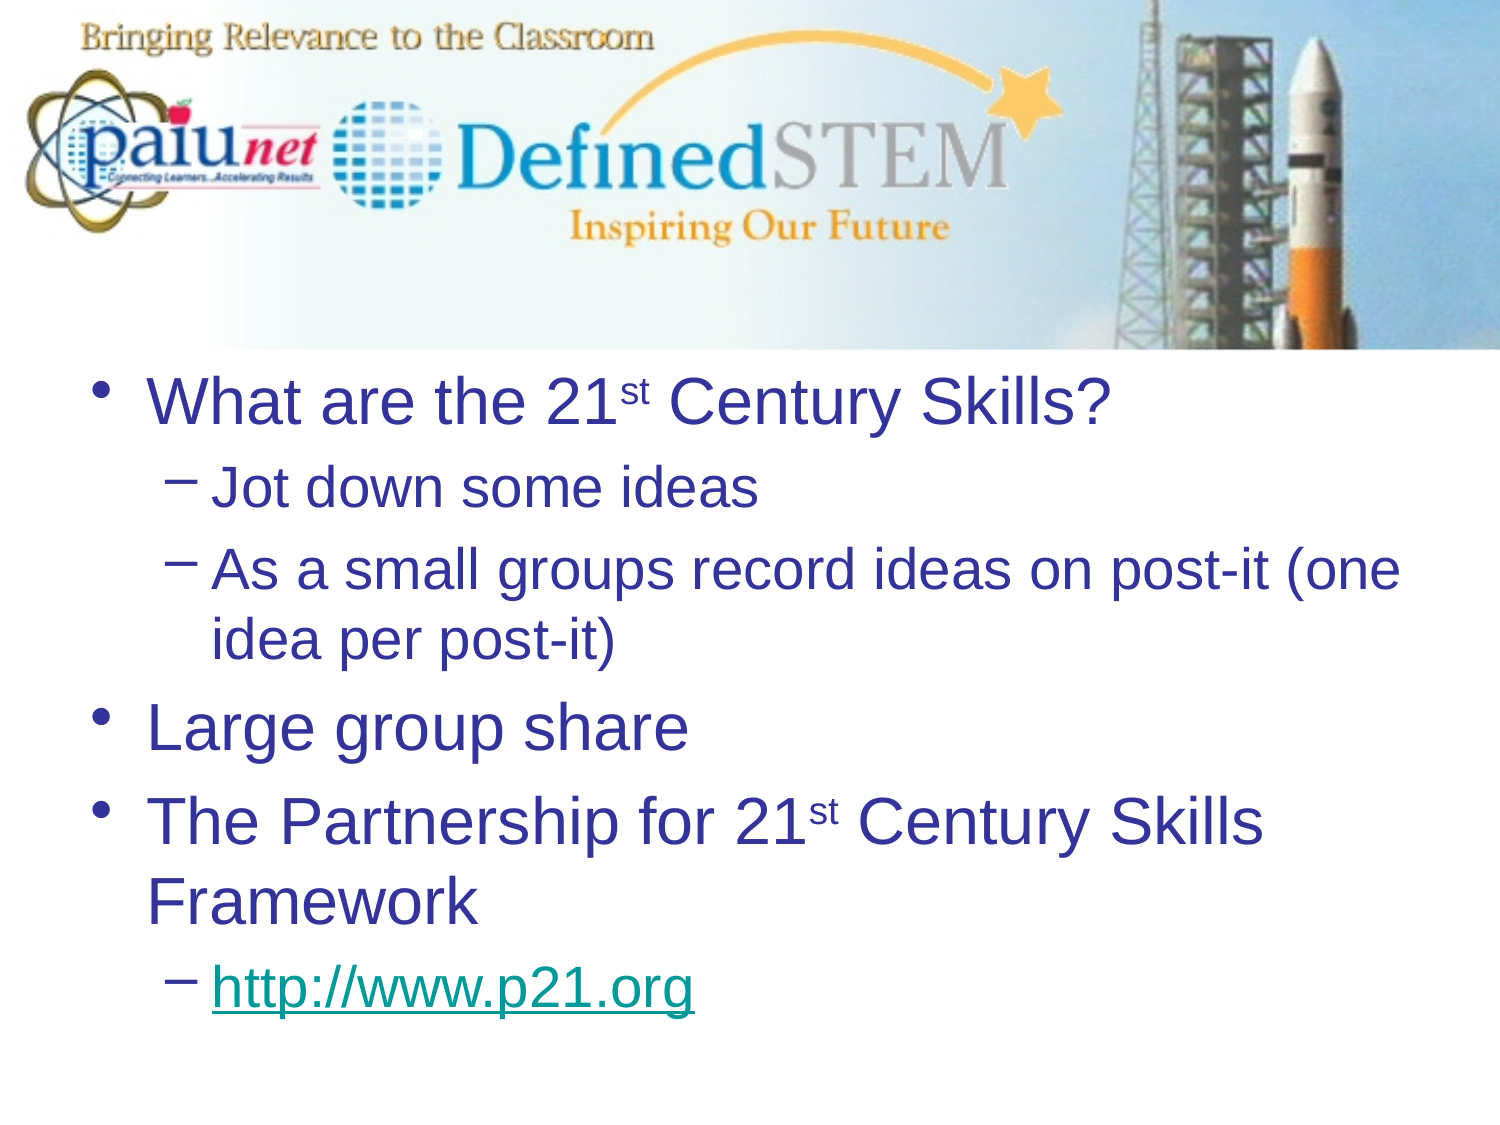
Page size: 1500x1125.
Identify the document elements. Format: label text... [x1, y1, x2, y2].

picture [0, 0, 1500, 365]
list What are the 21st Century Skills? Jot down some ideas As a small groups record ideas on post-it (one idea per post-it) Large group share The Partnership for 21st Century Skills Framework http://www.p21.org [74, 349, 1426, 1006]
